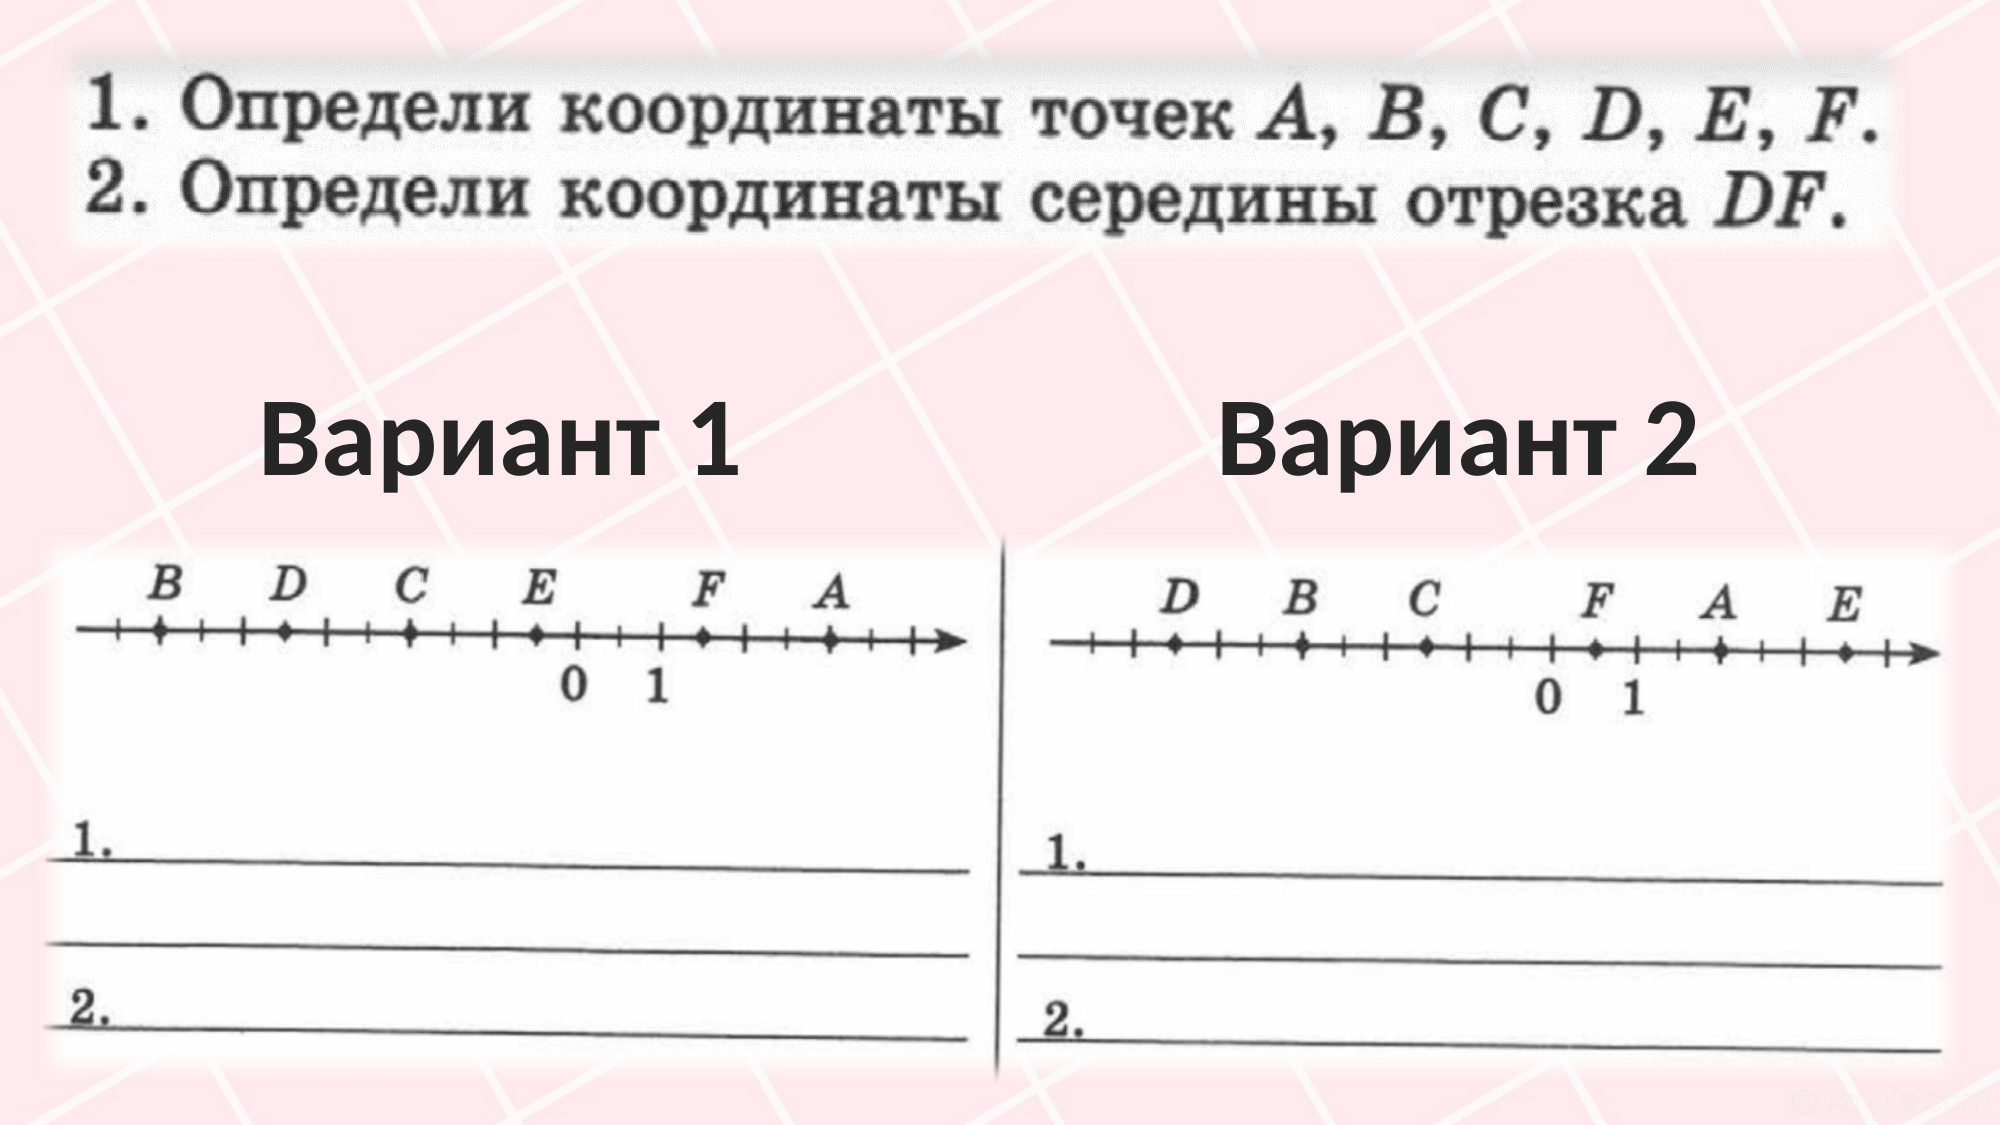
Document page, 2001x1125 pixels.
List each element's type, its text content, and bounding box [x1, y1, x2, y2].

picture [53, 39, 1907, 262]
text_box Вариант 1 [243, 355, 759, 506]
text_box Вариант 2 [1200, 355, 1716, 506]
picture [35, 532, 1965, 1086]
